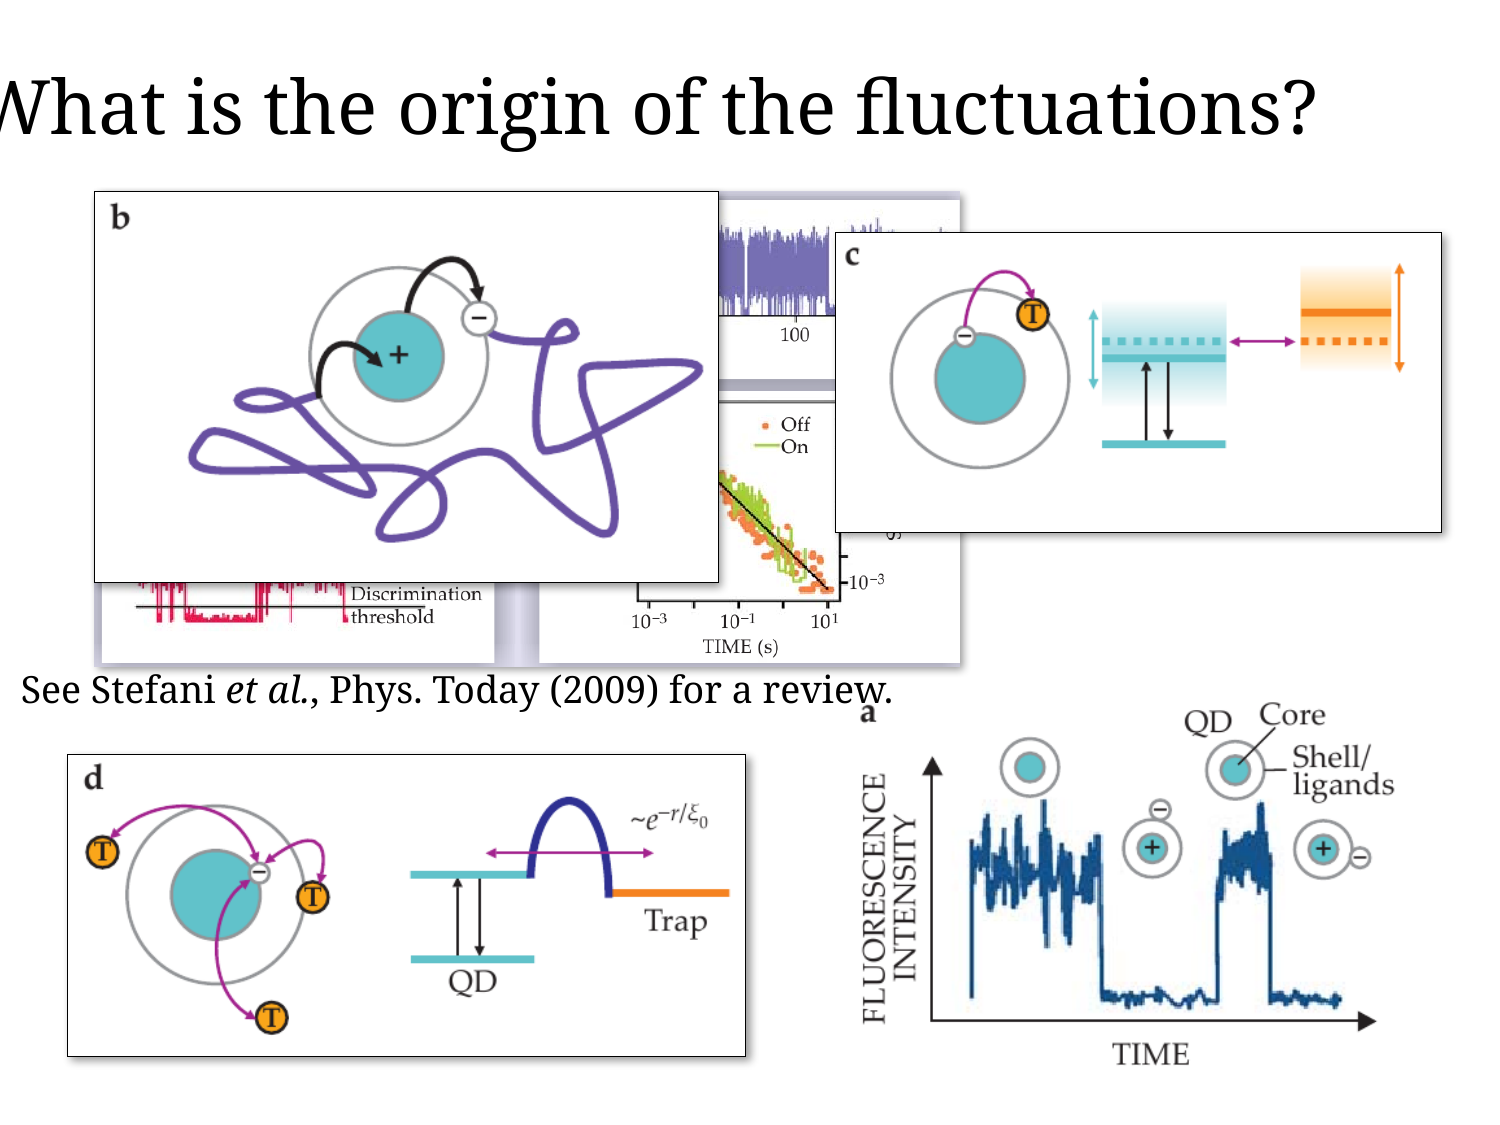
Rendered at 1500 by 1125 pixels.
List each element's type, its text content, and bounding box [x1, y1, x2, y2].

text_box What is the origin of the fluctuations? [0, 52, 1335, 158]
picture [94, 190, 1443, 667]
text_box See Stefani et al., Phys. Today (2009) for a review. [6, 658, 909, 718]
picture [67, 754, 746, 1057]
picture [849, 687, 1428, 1079]
